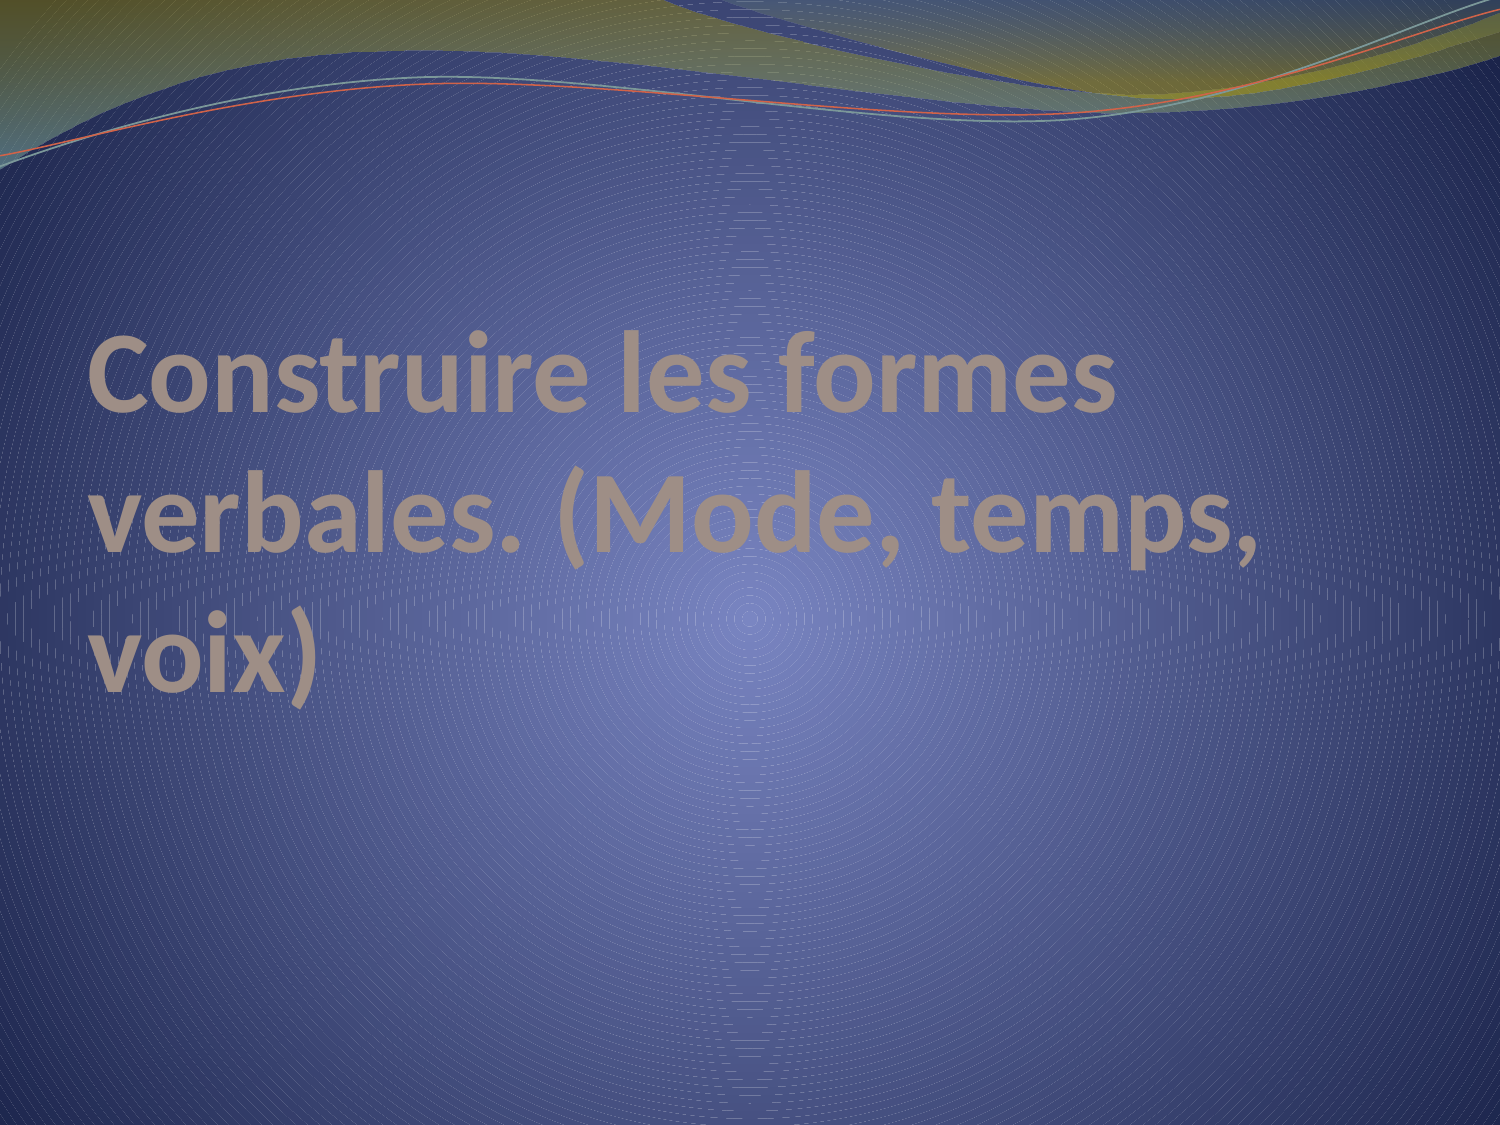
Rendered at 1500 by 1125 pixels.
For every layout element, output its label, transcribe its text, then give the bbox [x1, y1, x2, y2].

title Construire les formes verbales. (Mode, temps, voix) [86, 216, 1362, 717]
